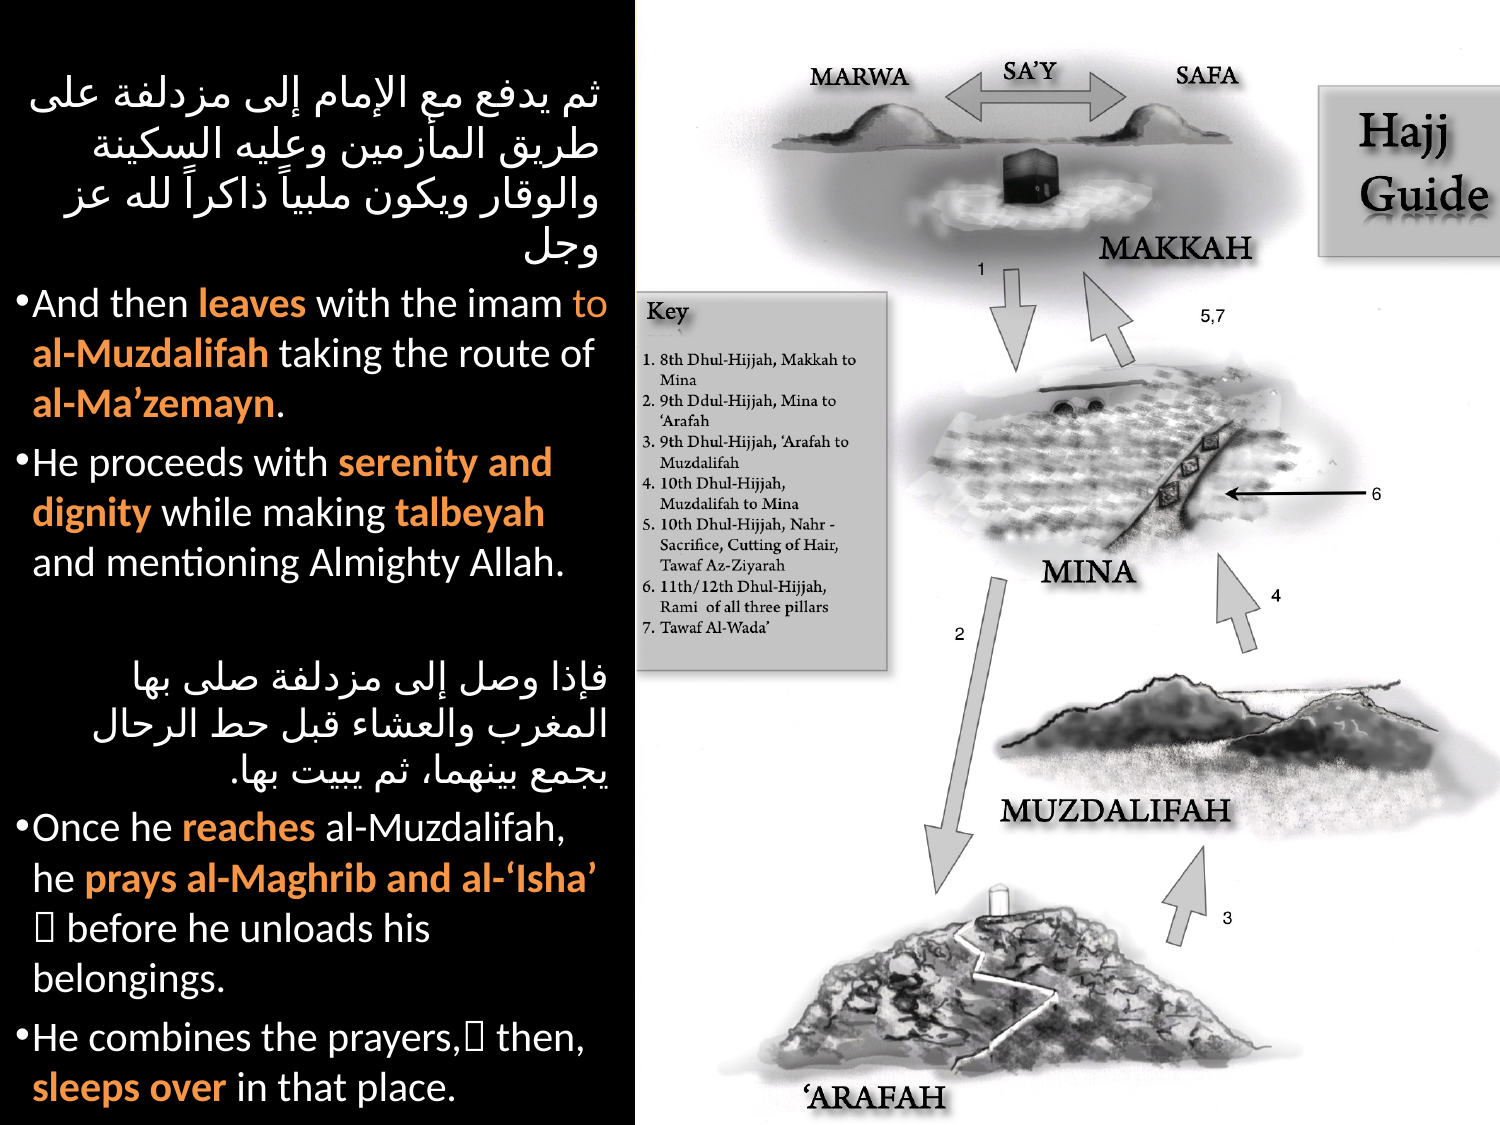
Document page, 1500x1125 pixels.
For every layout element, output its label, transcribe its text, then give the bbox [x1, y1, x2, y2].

picture [635, 0, 1500, 1125]
list ثم يدفع مع الإمام إلى مزدلفة على طريق المأزمين وعليه السكينة والوقار ويكون ملبياً ذاكراً لله عز وجل And then leaves with the imam to al-Muzdalifah taking the route of al-Ma’zemayn. He proceeds with serenity and dignity while making talbeyah and mentioning Almighty Allah. فإذا وصل إلى مزدلفة صلى بها المغرب والعشاء قبل حط الرحال يجمع بينهما، ثم يبيت بها. Once he reaches al-Muzdalifah, he prays al-Maghrib and al-‘Isha’  before he unloads his belongings. He combines the prayers, then, sleeps over in that place. [0, 0, 631, 1125]
